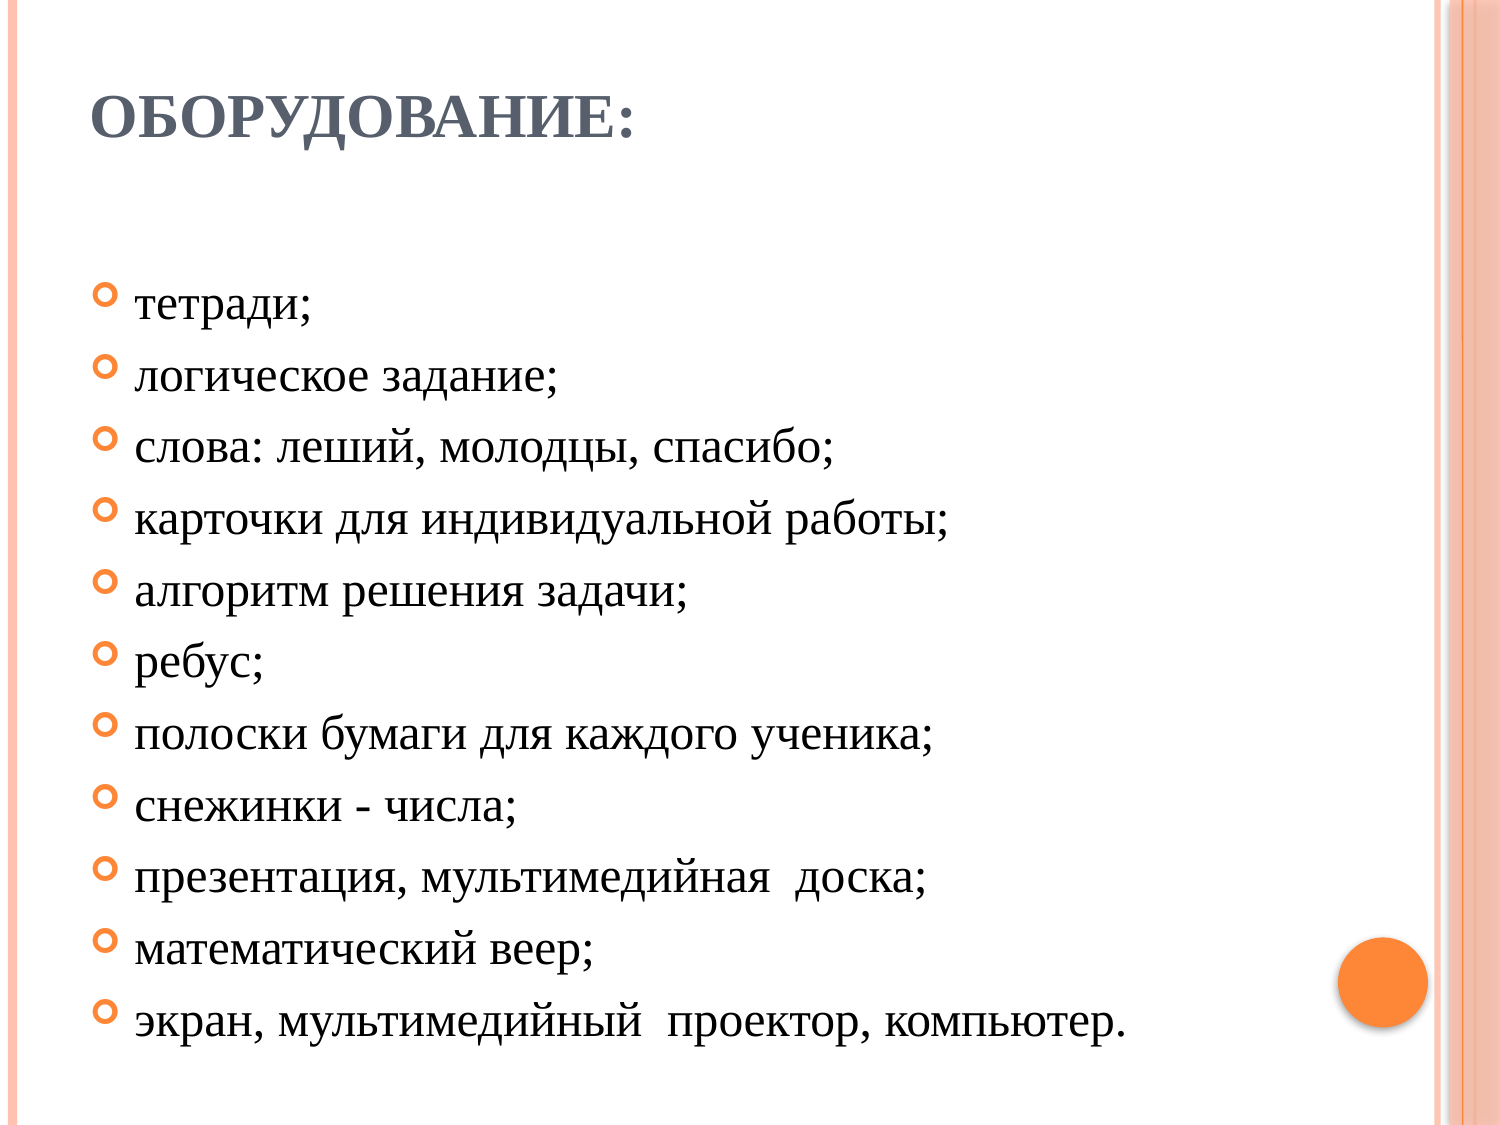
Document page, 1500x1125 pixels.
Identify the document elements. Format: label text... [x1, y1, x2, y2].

list тетради; логическое задание; слова: леший, молодцы, спасибо; карточки для индивидуальной работы; алгоритм решения задачи; ребус; полоски бумаги для каждого ученика; снежинки - числа; презентация, мультимедийная доска; математический веер; экран, мультимедийный проектор, компьютер. [75, 262, 1300, 1062]
title Оборудование: [75, 45, 1300, 233]
